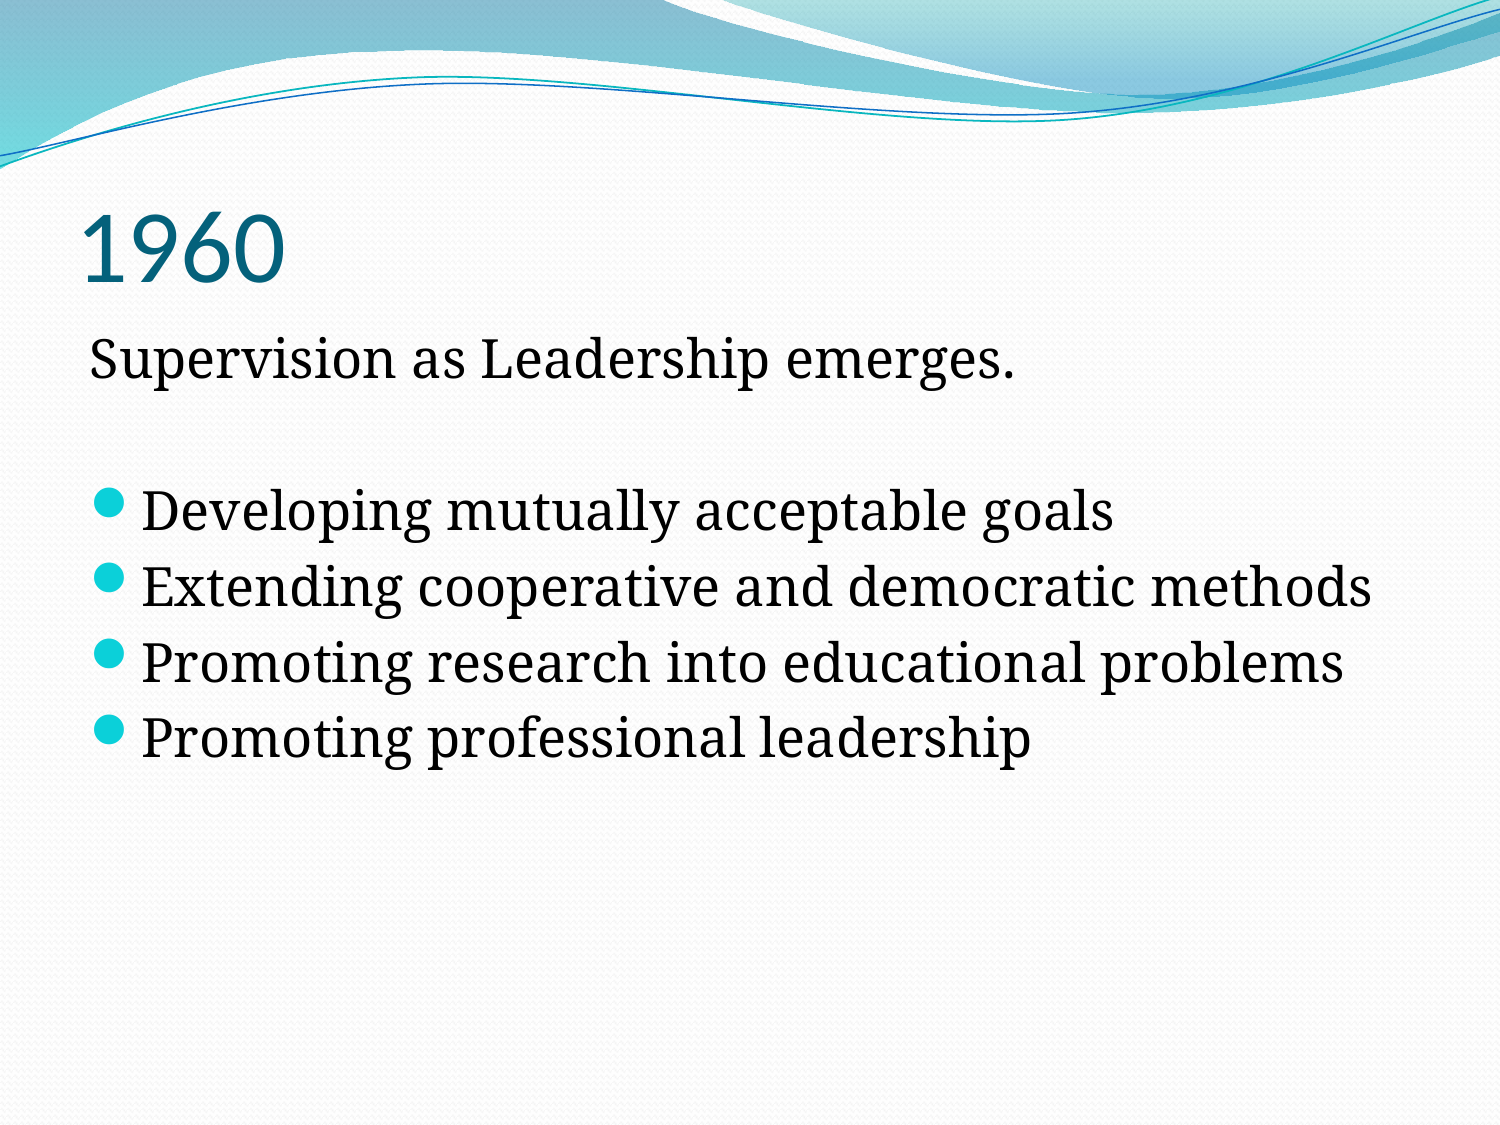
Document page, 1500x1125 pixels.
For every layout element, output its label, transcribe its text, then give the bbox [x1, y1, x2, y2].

list Supervision as Leadership emerges. Developing mutually acceptable goals Extending cooperative and democratic methods Promoting research into educational problems Promoting professional leadership [75, 317, 1425, 1038]
title 1960 [75, 115, 1425, 303]
